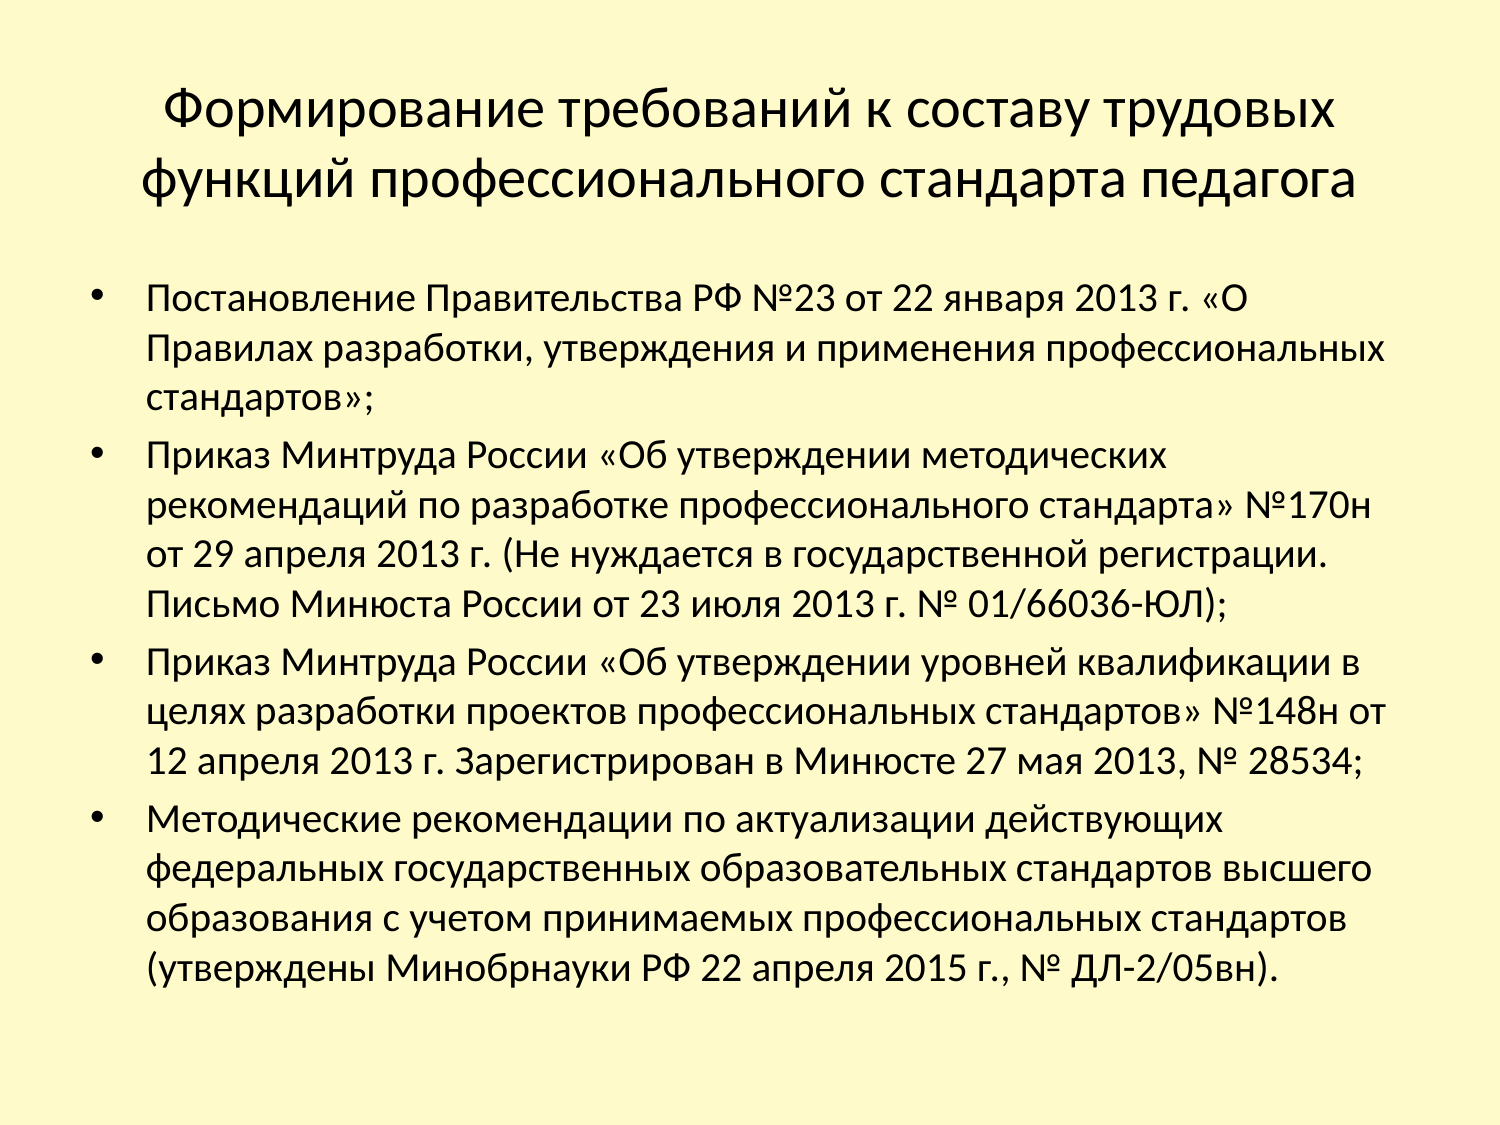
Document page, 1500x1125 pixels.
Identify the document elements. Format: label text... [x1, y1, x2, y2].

list Постановление Правительства РФ №23 от 22 января 2013 г. «О Правилах разработки, утверждения и применения профессиональных стандартов»; Приказ Минтруда России «Об утверждении методических рекомендаций по разработке профессионального стандарта» №170н от 29 апреля 2013 г. (Не нуждается в государственной регистрации. Письмо Минюста России от 23 июля 2013 г. № 01/66036-ЮЛ); Приказ Минтруда России «Об утверждении уровней квалификации в целях разработки проектов профессиональных стандартов» №148н от 12 апреля 2013 г. Зарегистрирован в Минюсте 27 мая 2013, № 28534; Методические рекомендации по актуализации действующих федеральных государственных образовательных стандартов высшего образования с учетом принимаемых профессиональных стандартов (утверждены Минобрнауки РФ 22 апреля 2015 г., № ДЛ-2/05вн). [75, 262, 1425, 1005]
title Формирование требований к составу трудовых функций профессионального стандарта педагога [75, 45, 1425, 233]
